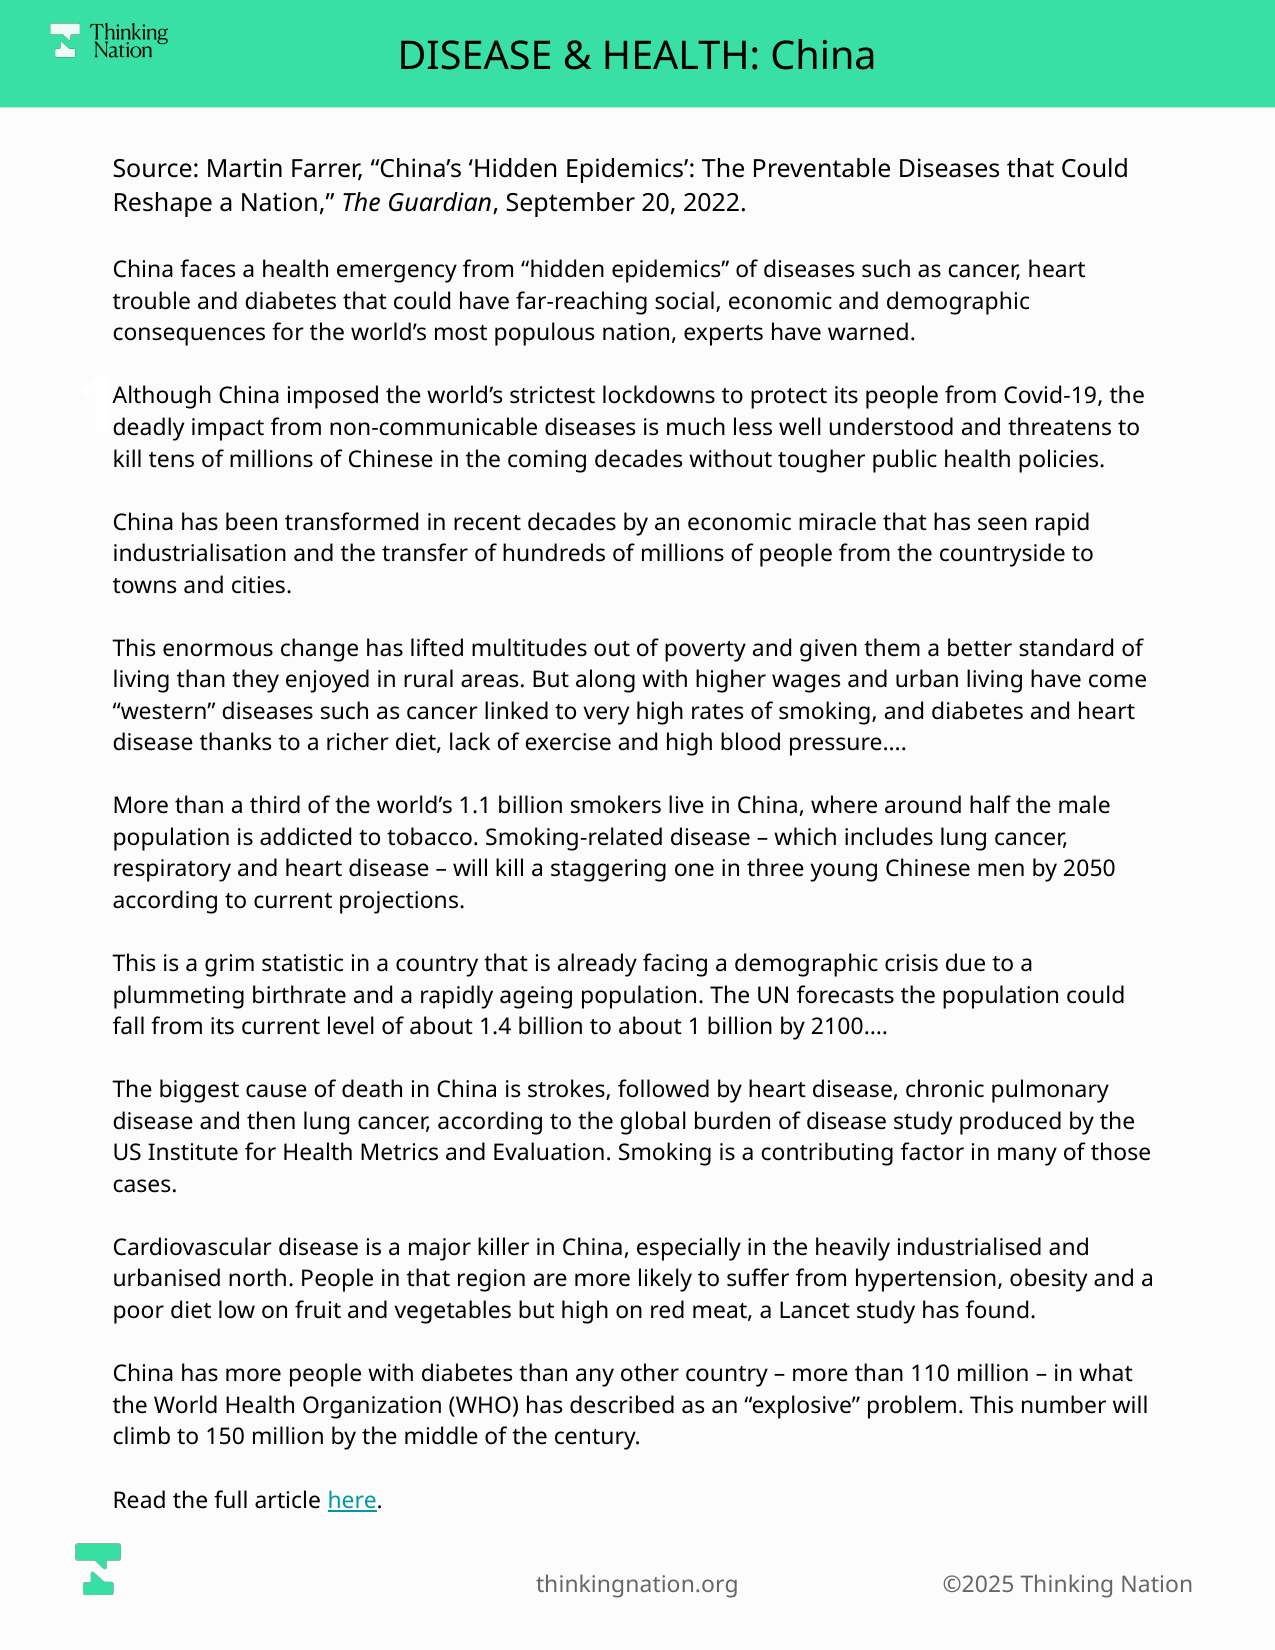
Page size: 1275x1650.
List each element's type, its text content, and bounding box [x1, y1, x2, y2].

text_box ©2025 Thinking Nation [907, 1553, 1210, 1605]
picture [62, 1533, 134, 1605]
text_box 1 [30, 315, 165, 450]
text_box DISEASE & HEALTH: China [0, 0, 1275, 108]
picture [36, 12, 172, 69]
text_box thinkingnation.org [486, 1553, 789, 1605]
text_box Source: Martin Farrer, “China’s ‘Hidden Epidemics’: The Preventable Diseases that Could Reshape a Nation,” The Guardian, September 20, 2022. China faces a health emergency from “hidden epidemics’’ of diseases such as cancer, heart trouble and diabetes that could have far-reaching social, economic and demographic consequences for the world’s most populous nation, experts have warned. Although China imposed the world’s strictest lockdowns to protect its people from Covid-19, the deadly impact from non-communicable diseases is much less well understood and threatens to kill tens of millions of Chinese in the coming decades without tougher public health policies. China has been transformed in recent decades by an economic miracle that has seen rapid industrialisation and the transfer of hundreds of millions of people from the countryside to towns and cities. This enormous change has lifted multitudes out of poverty and given them a better standard of living than they enjoyed in rural areas. But along with higher wages and urban living have come “western” diseases such as cancer linked to very high rates of smoking, and diabetes and heart disease thanks to a richer diet, lack of exercise and high blood pressure…. More than a third of the world’s 1.1 billion smokers live in China, where around half the male population is addicted to tobacco. Smoking-related disease – which includes lung cancer, respiratory and heart disease – will kill a staggering one in three young Chinese men by 2050 according to current projections. This is a grim statistic in a country that is already facing a demographic crisis due to a plummeting birthrate and a rapidly ageing population. The UN forecasts the population could fall from its current level of about 1.4 billion to about 1 billion by 2100…. The biggest cause of death in China is strokes, followed by heart disease, chronic pulmonary disease and then lung cancer, according to the global burden of disease study produced by the US Institute for Health Metrics and Evaluation. Smoking is a contributing factor in many of those cases. Cardiovascular disease is a major killer in China, especially in the heavily industrialised and urbanised north. People in that region are more likely to suffer from hypertension, obesity and a poor diet low on fruit and vegetables but high on red meat, a Lancet study has found. China has more people with diabetes than any other country – more than 110 million – in what the World Health Organization (WHO) has described as an “explosive” problem. This number will climb to 150 million by the middle of the century. Read the full article here. [97, 132, 1178, 1532]
